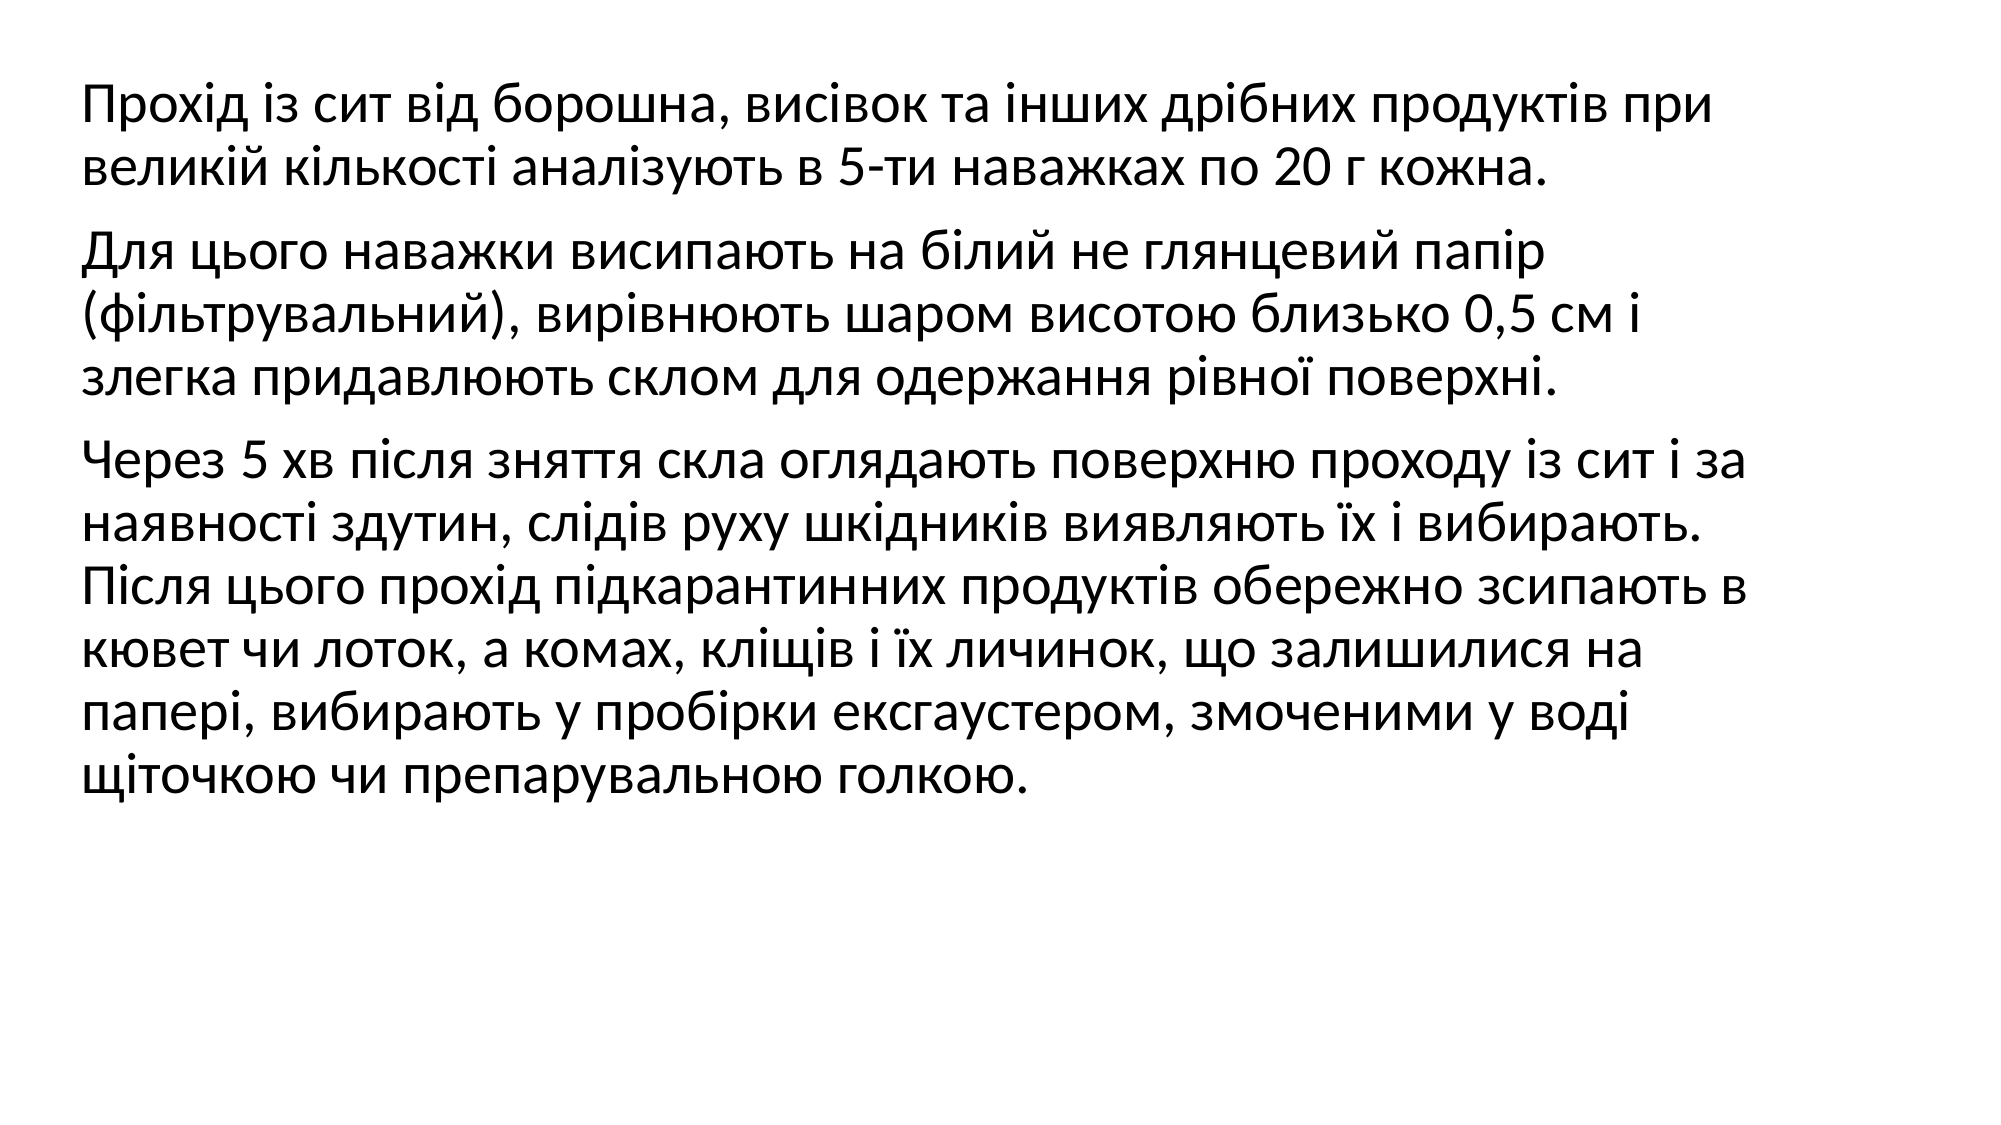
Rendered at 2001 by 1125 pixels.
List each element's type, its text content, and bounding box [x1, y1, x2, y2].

list Прохід із сит від борошна, висівок та інших дрібних продуктів при великій кількості аналізують в 5-ти наважках по 20 г кожна. Для цього наважки висипають на білий не глянцевий папір (фільтрувальний), вирівнюють шаром висотою близько 0,5 см і злегка придавлюють склом для одержання рівної поверхні. Через 5 хв після зняття скла оглядають поверхню проходу із сит і за наявності здутин, слідів руху шкідників виявляють їх і вибирають. Після цього прохід підкарантинних продуктів обережно зсипають в кювет чи лоток, а комах, кліщів і їх личинок, що залишилися на папері, вибирають у пробірки ексгаустером, змоченими у воді щіточкою чи препарувальною голкою. [66, 65, 1792, 1016]
